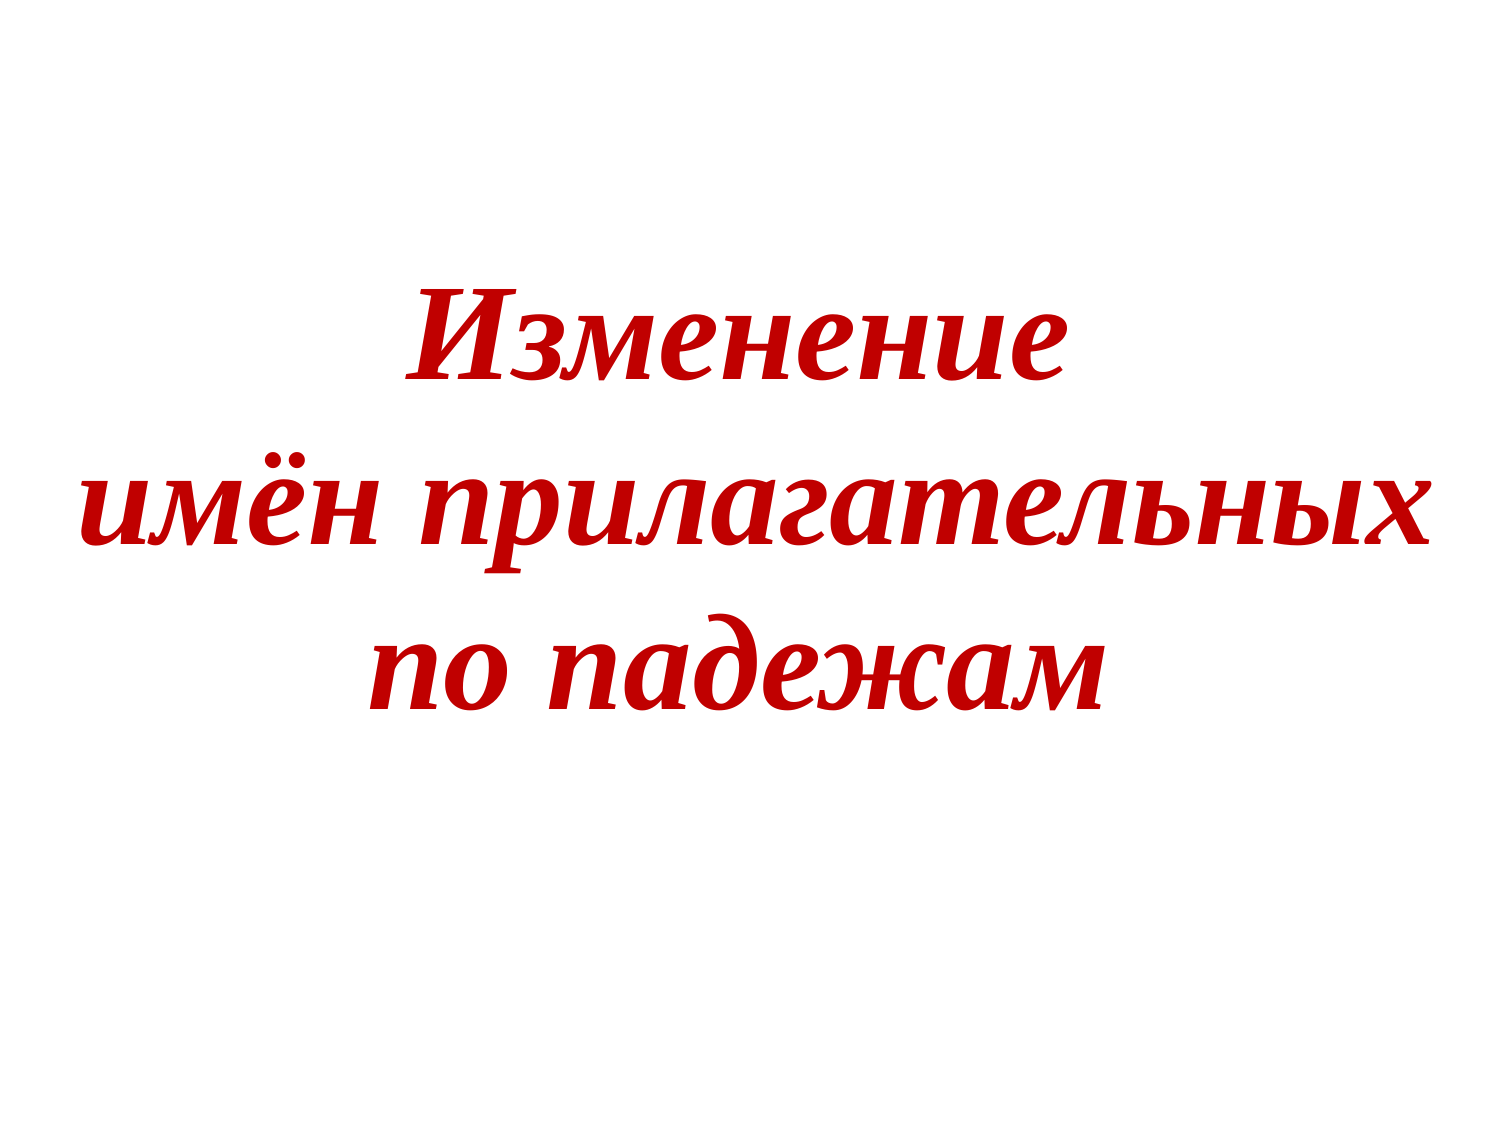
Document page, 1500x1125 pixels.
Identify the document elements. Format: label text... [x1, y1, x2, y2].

text_box Изменение имён прилагательных по падежам [46, 234, 1465, 744]
